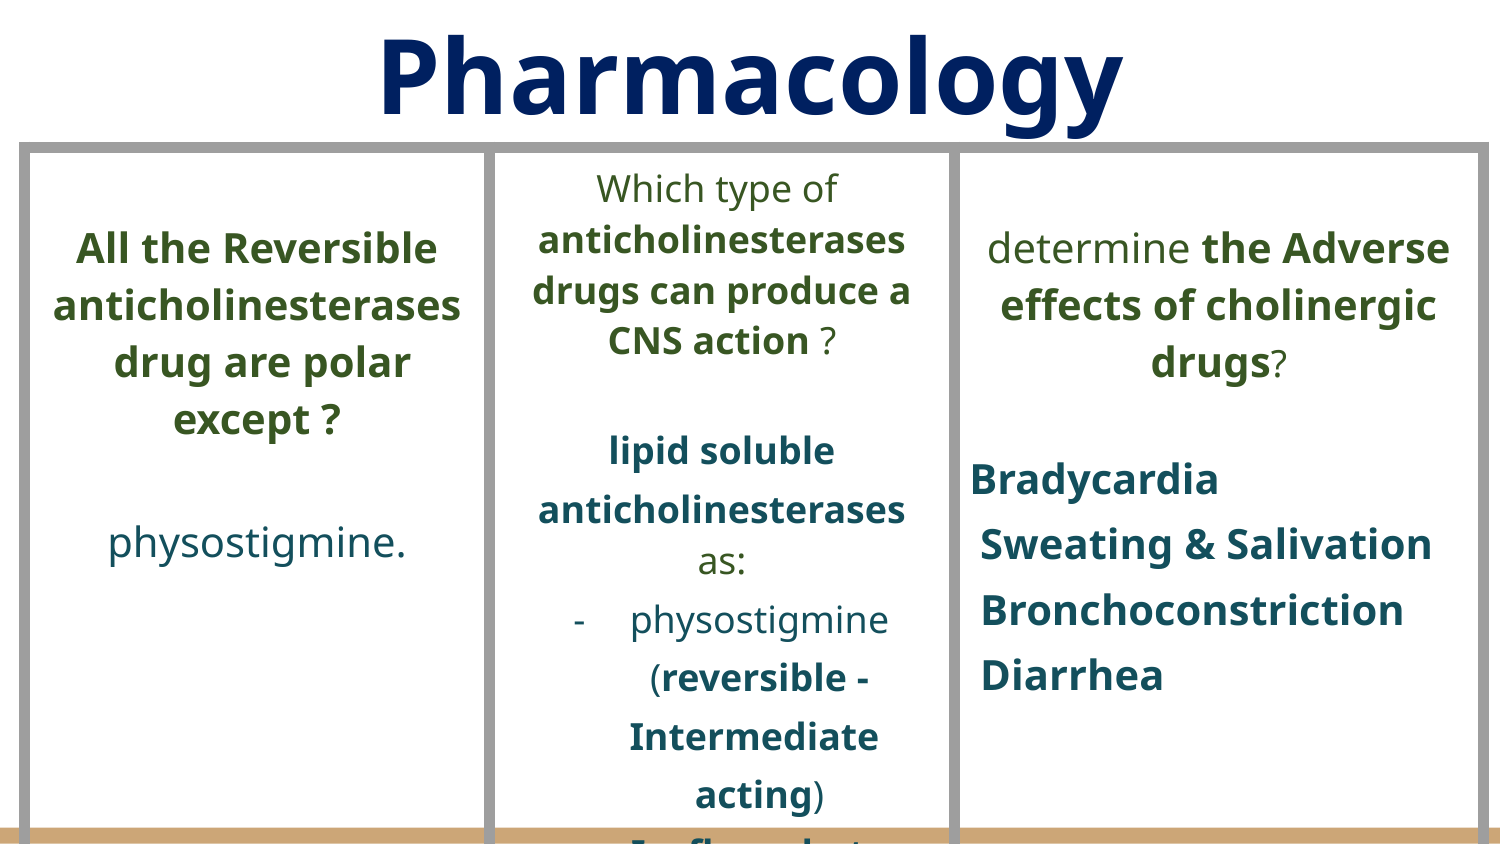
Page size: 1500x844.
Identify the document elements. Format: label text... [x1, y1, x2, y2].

title Pharmacology [51, 14, 1449, 142]
table_header determine the Adverse effects of cholinergic drugs? Bradycardia Sweating & Salivation Bronchoconstriction Diarrhea [960, 153, 1478, 844]
table_header All the Reversible anticholinesterases drug are polar except ? physostigmine. [30, 153, 484, 844]
table_header Which type of anticholinesterases drugs can produce a CNS action ? lipid soluble anticholinesterases as: physostigmine (reversible - Intermediate acting) Isoflurophate (Irreversible -long acting) [495, 153, 949, 844]
